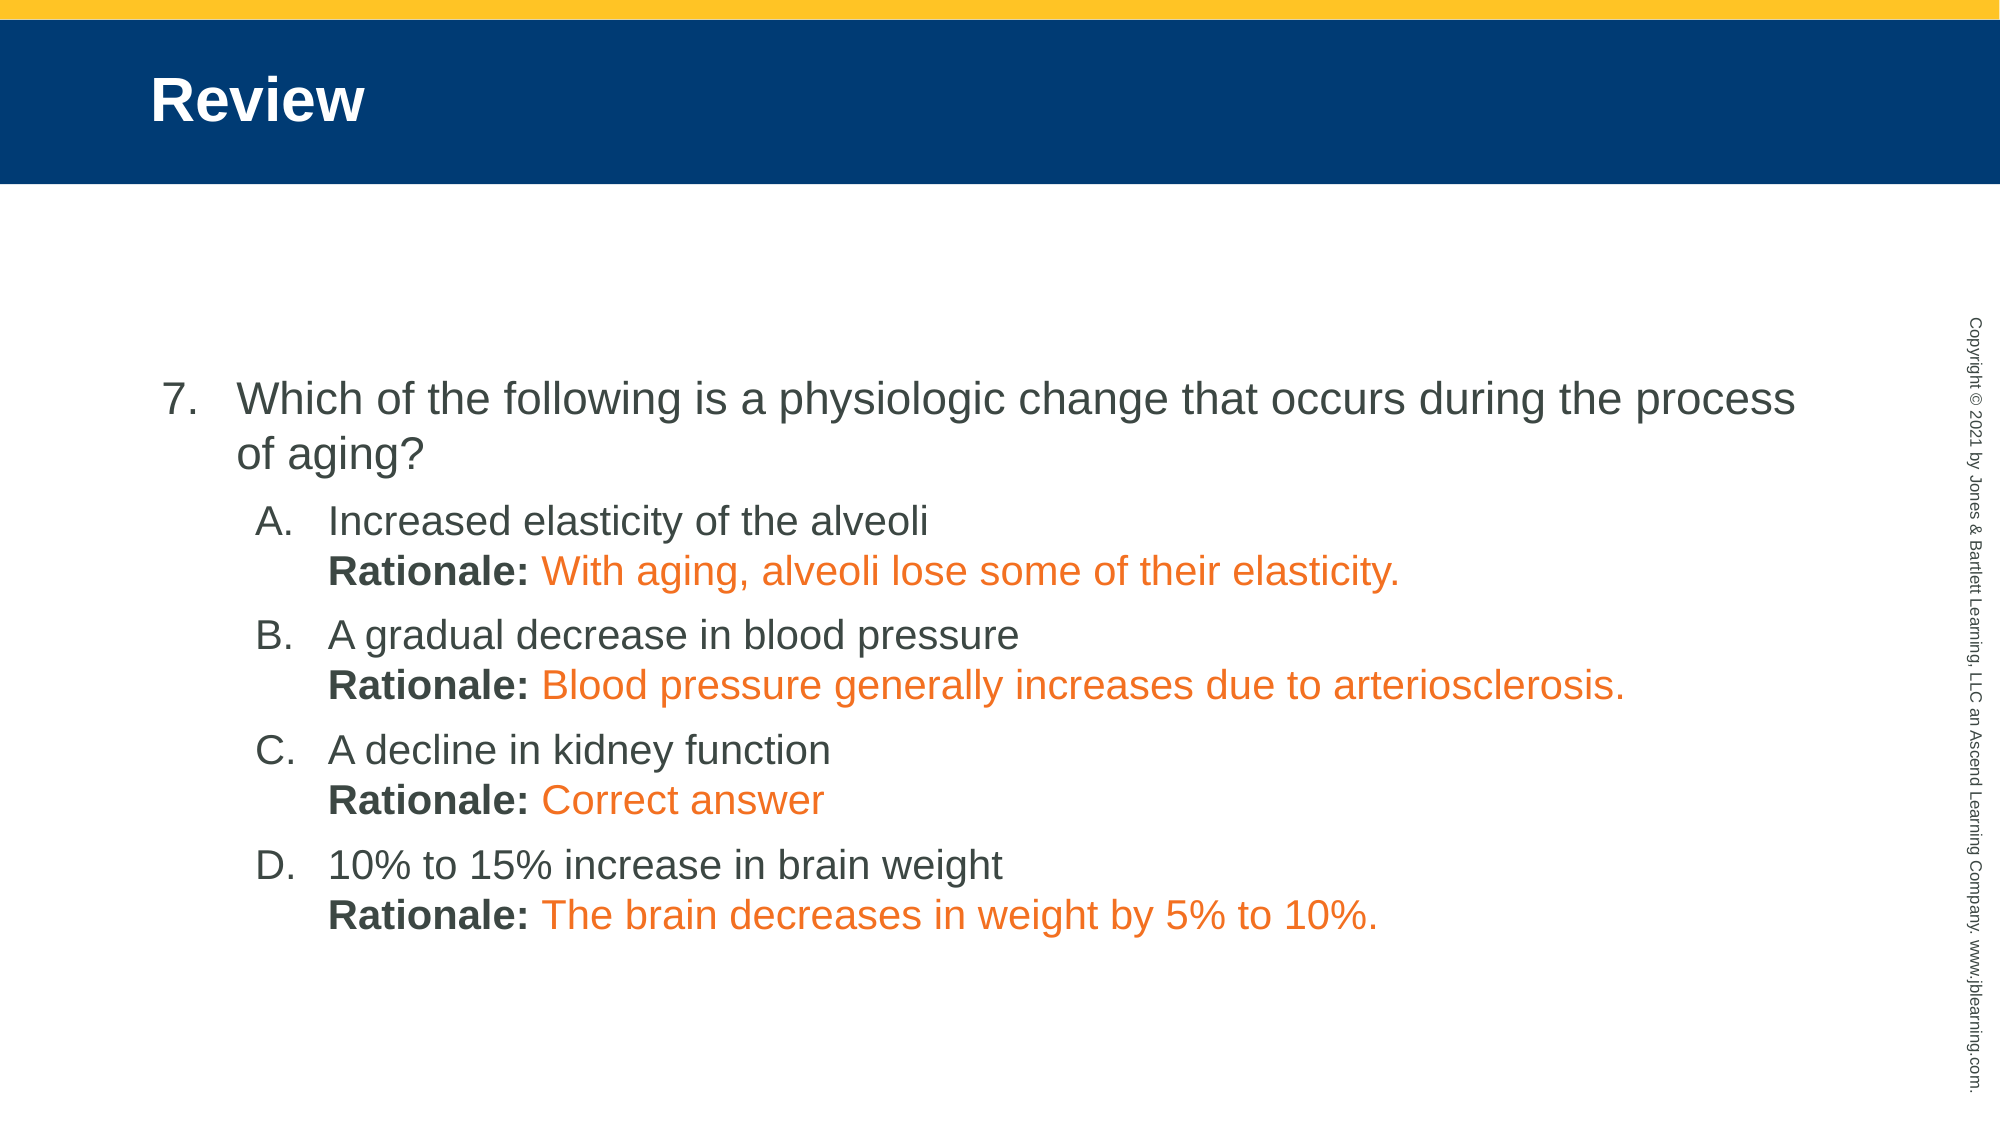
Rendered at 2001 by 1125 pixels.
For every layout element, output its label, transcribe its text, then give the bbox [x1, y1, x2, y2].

title Review [0, 19, 2000, 185]
list Which of the following is a physiologic change that occurs during the process of aging? Increased elasticity of the alveoli Rationale: With aging, alveoli lose some of their elasticity. A gradual decrease in blood pressure Rationale: Blood pressure generally increases due to arteriosclerosis. A decline in kidney function Rationale: Correct answer 10% to 15% increase in brain weight Rationale: The brain decreases in weight by 5% to 10%. [146, 361, 1859, 1016]
